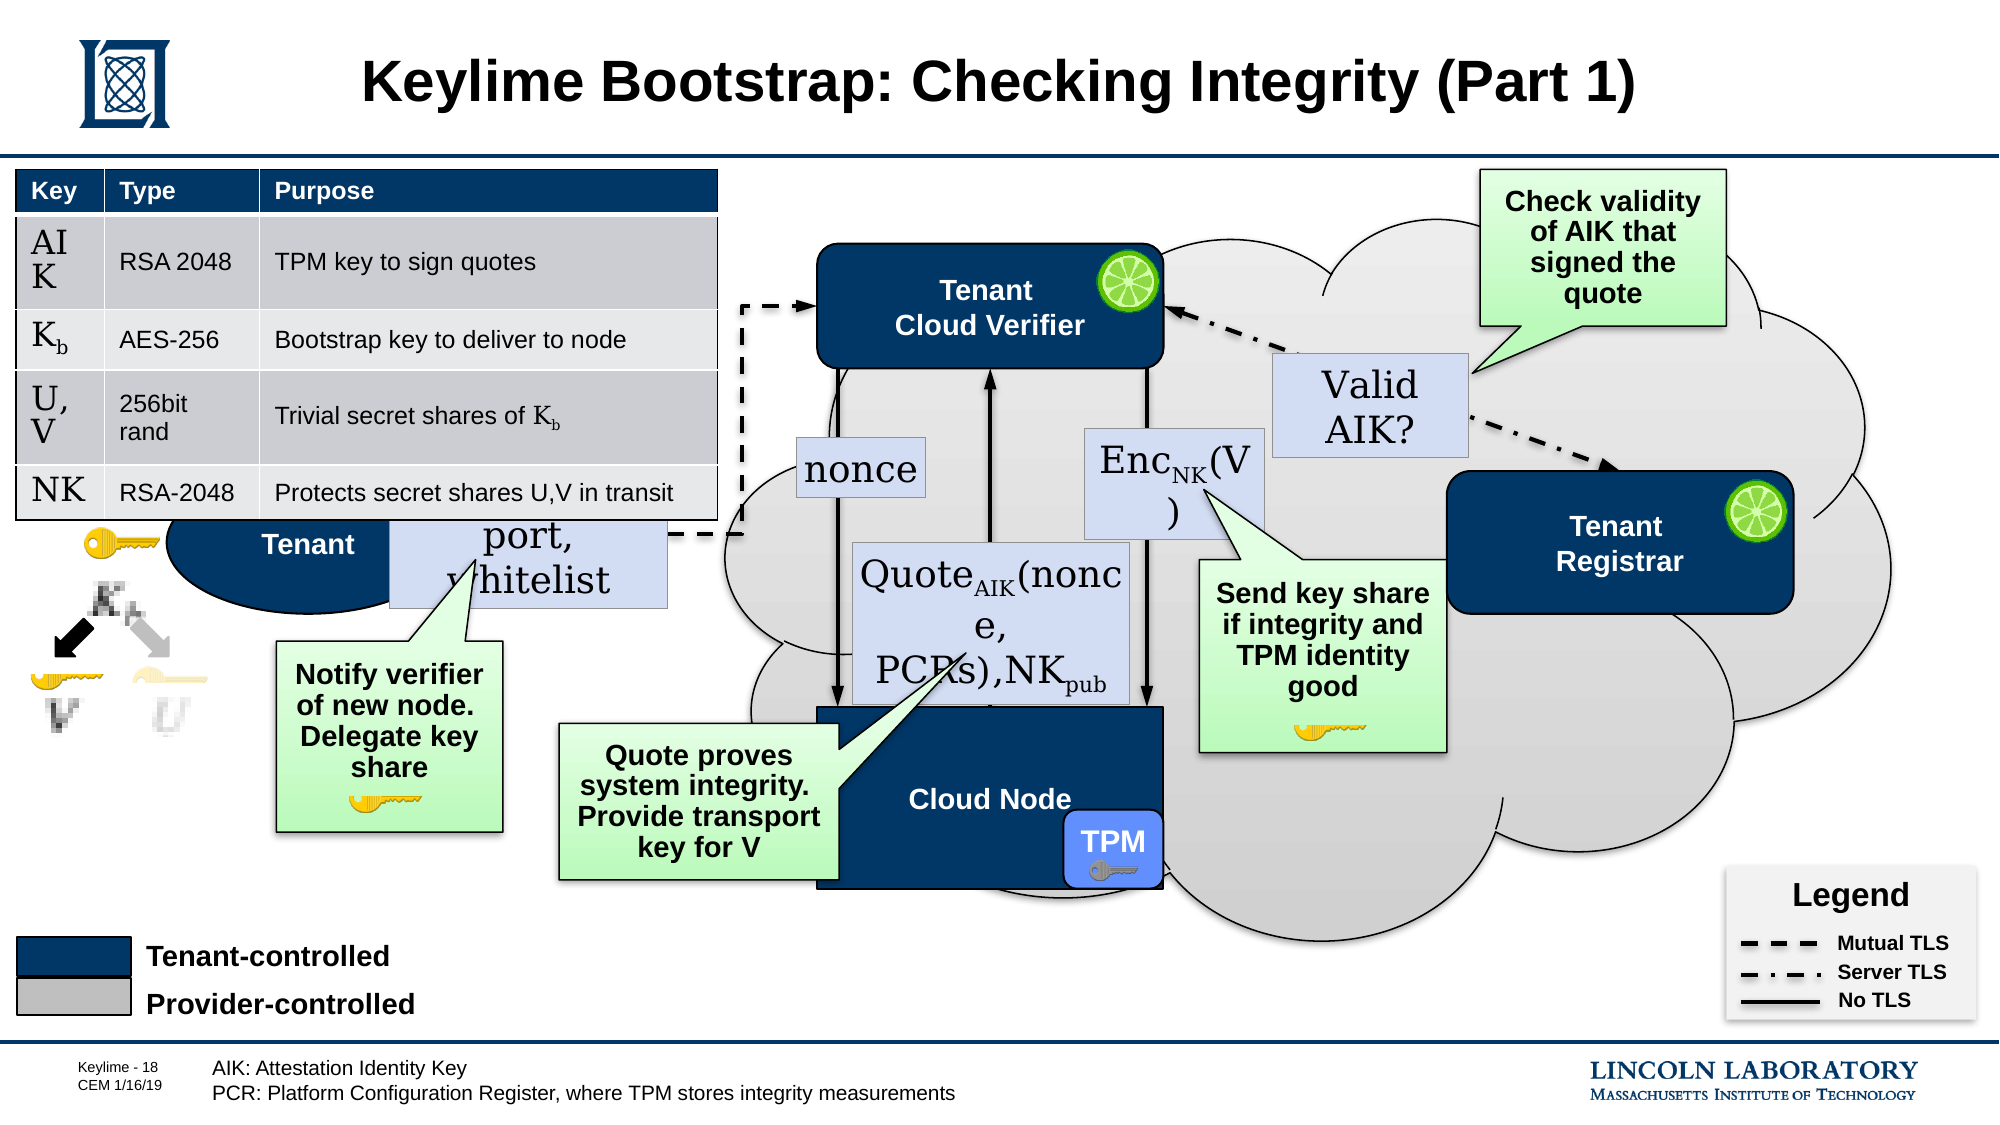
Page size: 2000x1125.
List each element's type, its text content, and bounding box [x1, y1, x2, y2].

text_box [1163, 305, 1621, 472]
table_cell Bootstrap key to deliver to node [260, 310, 661, 369]
table_header Type [105, 170, 259, 212]
text_box [1163, 218, 1474, 304]
picture [79, 40, 170, 128]
text_box Send key share if integrity and TPM identity good [1198, 488, 1448, 754]
text_box nonce [842, 437, 926, 498]
text_box ID, V, IP, port, whitelist [389, 521, 668, 609]
picture [1293, 724, 1370, 741]
text_box [844, 369, 987, 705]
picture [1096, 249, 1160, 313]
text_box Quote proves system integrity. Provide transport key for V [896, 652, 967, 705]
text_box AIK: Attestation Identity Key PCR: Platform Configuration Register, where TPM stores integrity measurements [197, 1046, 1014, 1112]
table_cell AES-256 [105, 310, 259, 369]
table_cell NK [17, 466, 104, 519]
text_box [30, 520, 208, 744]
text_box Notify verifier of new node. Delegate key share [275, 558, 504, 833]
table_cell Kb [17, 310, 104, 369]
table_cell Trivial secret shares of Kb [260, 371, 661, 464]
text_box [1726, 865, 1977, 1020]
text_box Tenant Registrar [1446, 471, 1794, 614]
text_box QuoteAIK(nonce, PCRs),NKpub [995, 542, 1130, 705]
text_box [1153, 257, 1892, 942]
table_cell 256bit rand [105, 371, 259, 464]
table_cell RSA 2048 [105, 217, 259, 309]
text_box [666, 305, 818, 513]
text_box Check validity of AIK that signed the quote [1479, 168, 1728, 327]
title Keylime Bootstrap: Checking Integrity (Part 1) [205, 16, 1794, 151]
text_box QuoteAIK(nonce, PCRs),NKpub [852, 542, 985, 705]
text_box EncNK(V) [1084, 428, 1142, 540]
picture [1724, 479, 1788, 543]
text_box nonce [821, 437, 833, 498]
picture [348, 796, 425, 813]
table_cell AIK [17, 217, 104, 309]
picture [1588, 1061, 1918, 1100]
text_box [724, 498, 830, 720]
text_box [1150, 363, 1158, 428]
text_box Tenant [209, 521, 389, 614]
text_box Tenant Cloud Verifier [817, 243, 1158, 369]
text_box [816, 706, 1164, 889]
text_box Quote proves system integrity. Provide transport key for V [558, 722, 811, 881]
table_cell Protects secret shares U,V in transit [260, 466, 664, 519]
table_header Purpose [260, 170, 717, 212]
table_header Key [17, 170, 104, 212]
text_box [16, 930, 451, 1029]
table_cell U,V [17, 371, 104, 464]
table_cell RSA-2048 [105, 466, 259, 519]
text_box EncNK(V) [1151, 428, 1265, 540]
table_cell TPM key to sign quotes [260, 217, 717, 309]
text_box [993, 369, 1142, 705]
